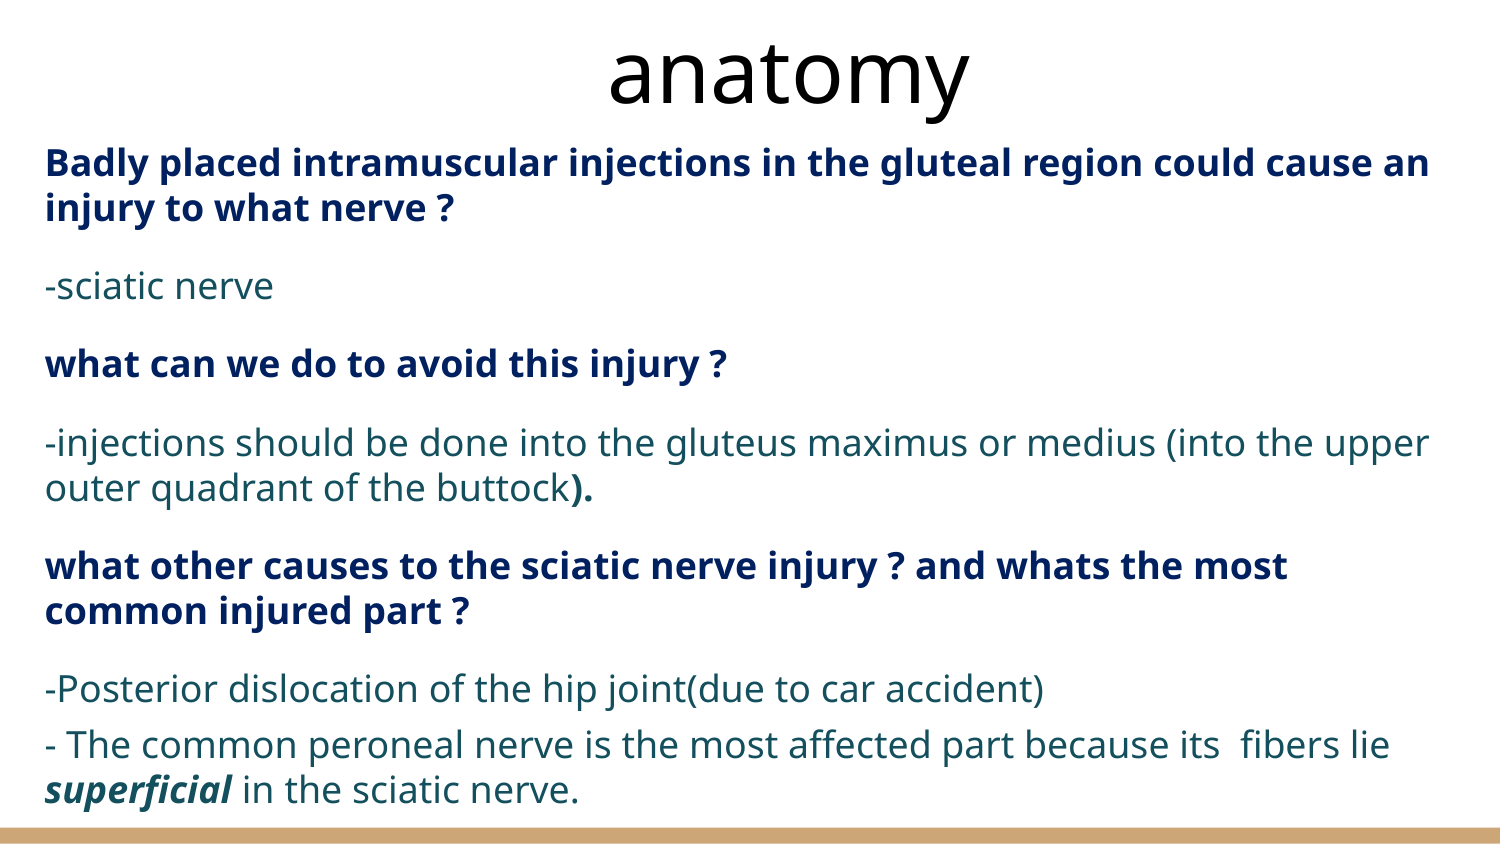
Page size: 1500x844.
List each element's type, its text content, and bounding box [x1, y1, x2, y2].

list Badly placed intramuscular injections in the gluteal region could cause an injury to what nerve ? -sciatic nerve what can we do to avoid this injury ? -injections should be done into the gluteus maximus or medius (into the upper outer quadrant of the buttock). what other causes to the sciatic nerve injury ? and whats the most common injured part ? -Posterior dislocation of the hip joint(due to car accident) - The common peroneal nerve is the most affected part because its fibers lie superficial in the sciatic nerve. [29, 123, 1459, 674]
title anatomy [592, 0, 1500, 137]
